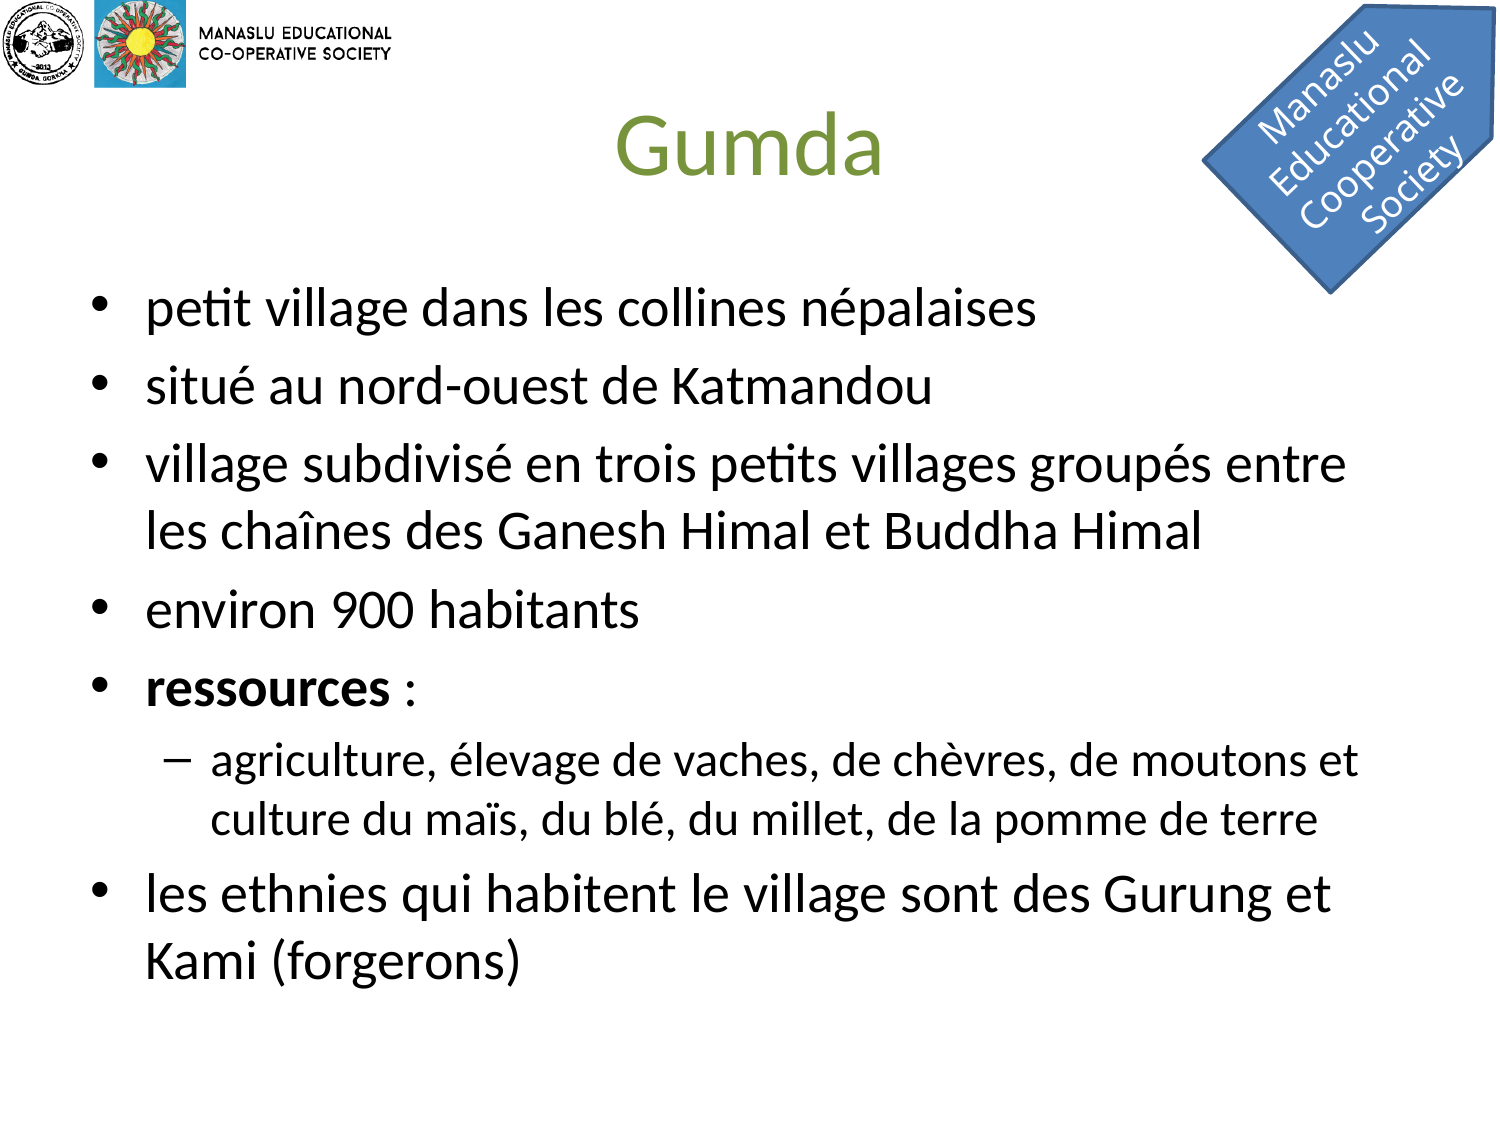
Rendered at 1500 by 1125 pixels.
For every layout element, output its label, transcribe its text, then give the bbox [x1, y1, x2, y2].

picture [0, 0, 398, 88]
title Gumda [75, 45, 1425, 233]
list petit village dans les collines népalaises situé au nord-ouest de Katmandou village subdivisé en trois petits villages groupés entre les chaînes des Ganesh Himal et Buddha Himal environ 900 habitants ressources : agriculture, élevage de vaches, de chèvres, de moutons et culture du maïs, du blé, du millet, de la pomme de terre les ethnies qui habitent le village sont des Gurung et Kami (forgerons) [75, 262, 1425, 1005]
